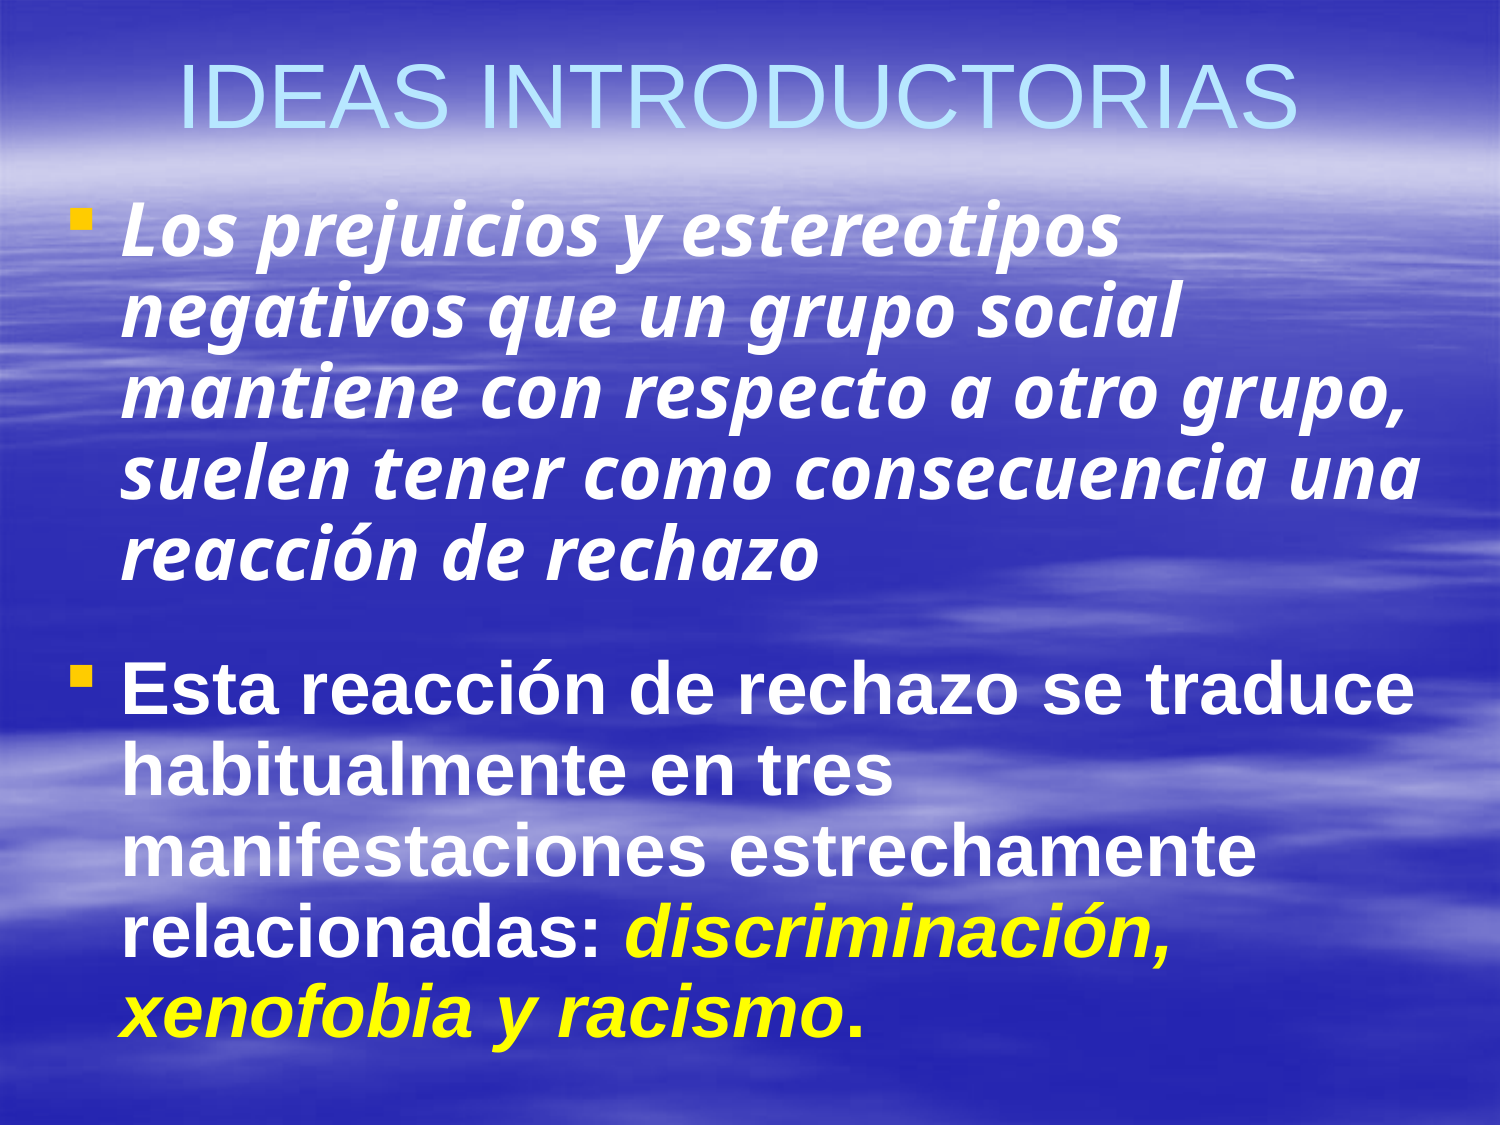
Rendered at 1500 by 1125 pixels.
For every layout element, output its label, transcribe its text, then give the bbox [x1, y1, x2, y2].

list Los prejuicios y estereotipos negativos que un grupo social mantiene con respecto a otro grupo, suelen tener como consecuencia una reacción de rechazo Esta reacción de rechazo se traduce habitualmente en tres manifestaciones estrechamente relacionadas: discriminación, xenofobia y racismo. [49, 184, 1451, 1125]
title IDEAS INTRODUCTORIAS [40, 0, 1438, 185]
